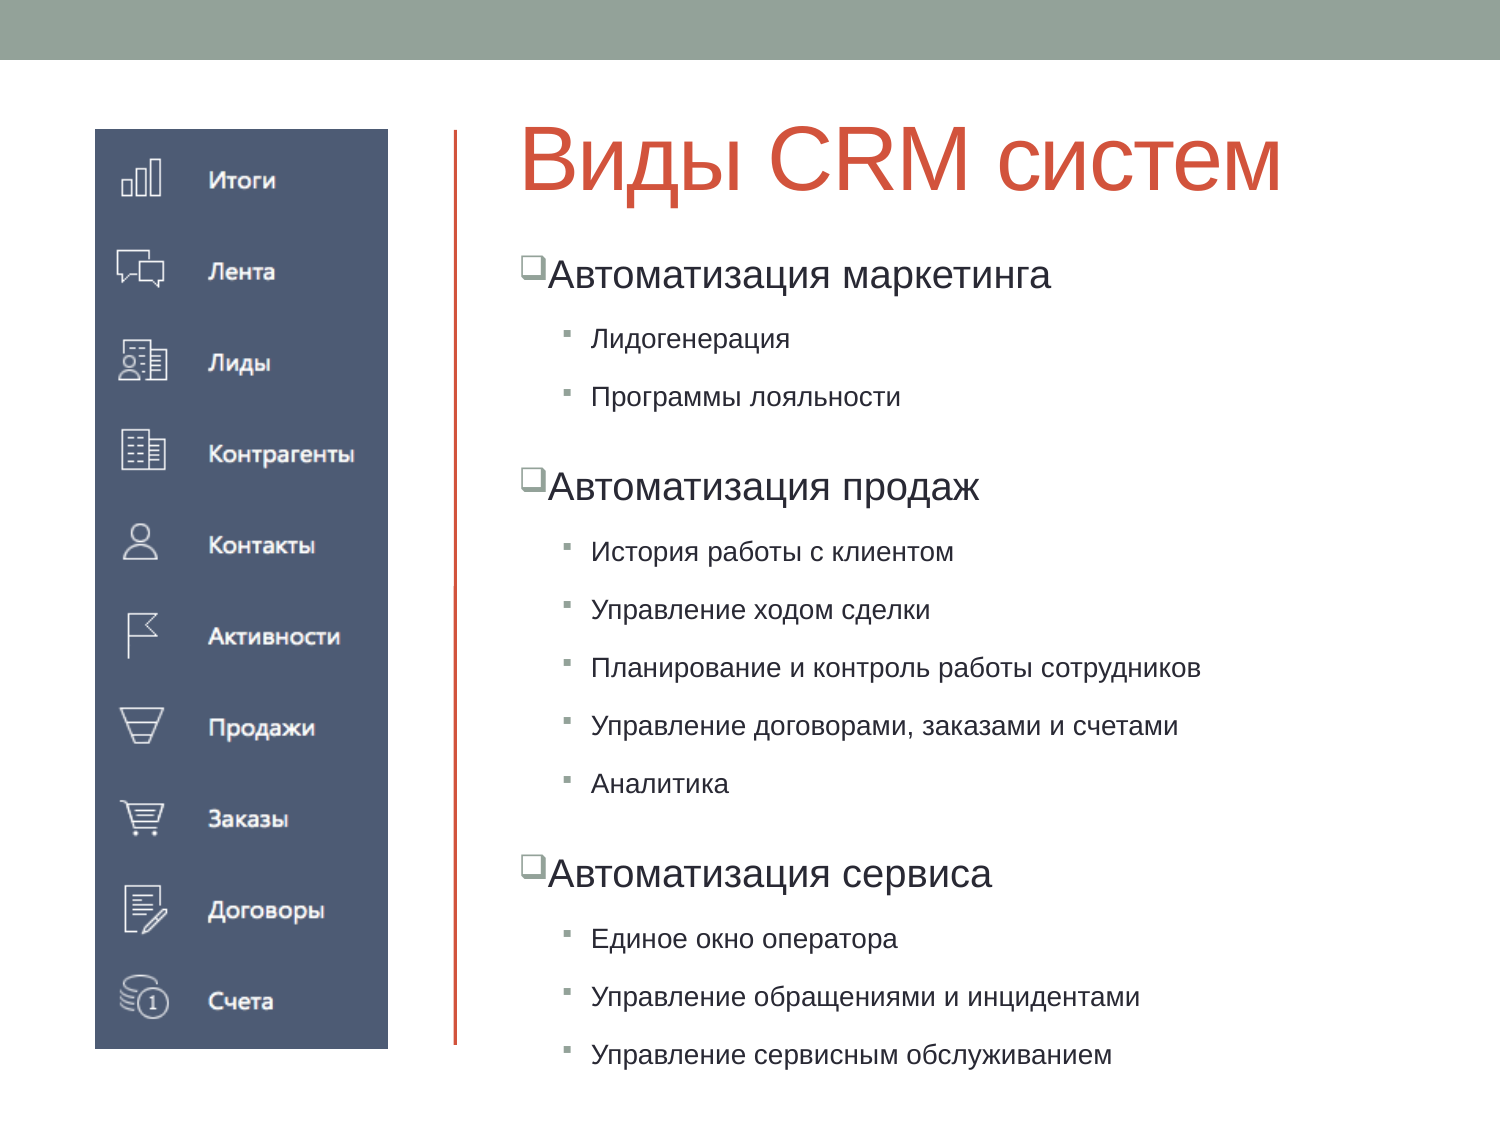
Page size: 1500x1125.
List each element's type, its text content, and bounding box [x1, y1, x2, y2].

title Виды CRM систем [503, 91, 1436, 217]
text_box Автоматизация маркетинга Лидогенерация Программы лояльности Автоматизация продаж История работы с клиентом Управление ходом сделки Планирование и контроль работы сотрудников Управление договорами, заказами и счетами Аналитика Автоматизация сервиса Единое окно оператора Управление обращениями и инцидентами Управление сервисным обслуживанием [503, 240, 1485, 1087]
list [85, 129, 396, 1049]
